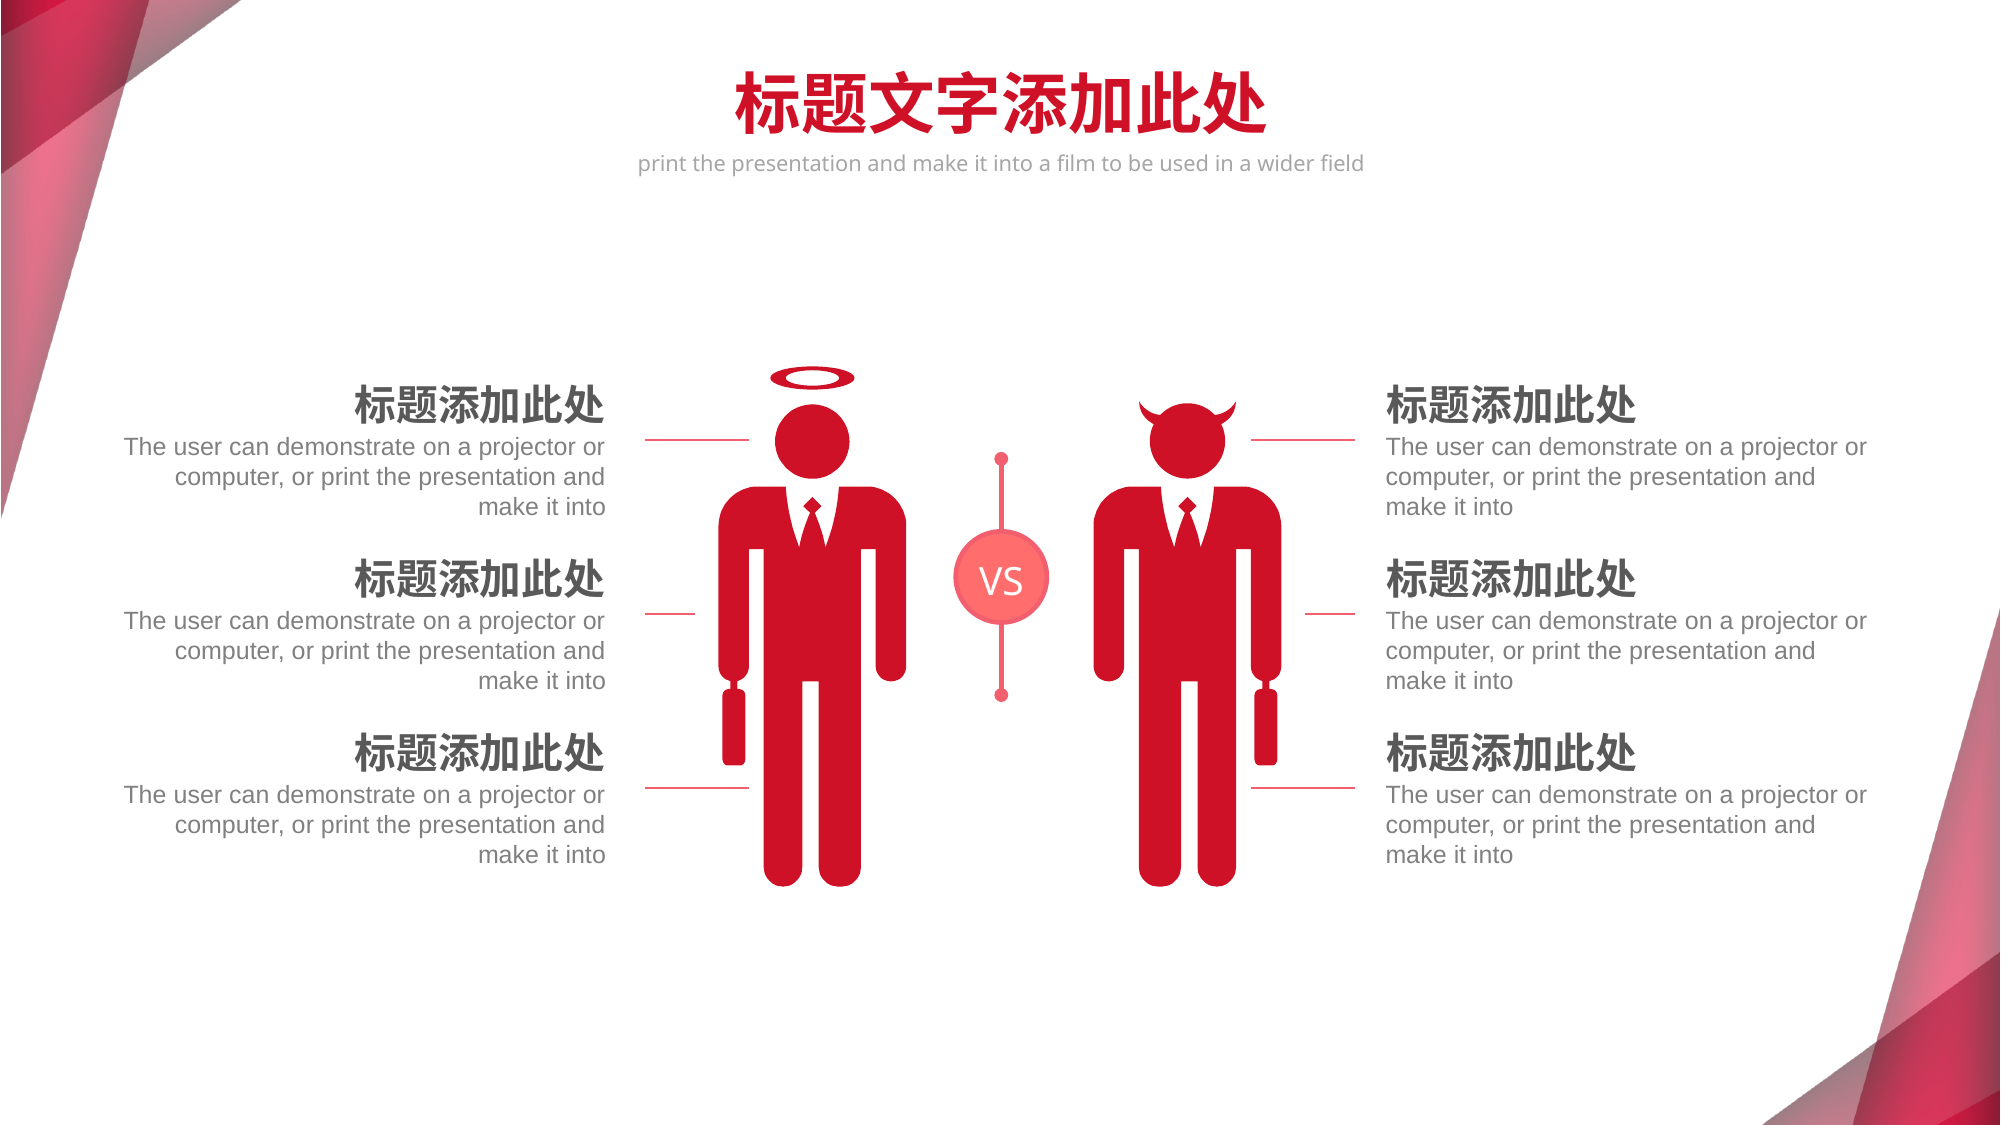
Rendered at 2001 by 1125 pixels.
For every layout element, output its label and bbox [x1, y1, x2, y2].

text_box [1093, 401, 1282, 439]
text_box [718, 366, 907, 439]
text_box [718, 788, 907, 887]
text_box [644, 439, 1356, 788]
text_box [955, 458, 1047, 695]
text_box [1370, 719, 1886, 877]
text_box [1370, 371, 1886, 529]
text_box [105, 719, 622, 877]
picture [2, 0, 303, 520]
text_box [105, 371, 622, 529]
text_box [105, 545, 622, 703]
text_box [544, 54, 1459, 185]
text_box [1093, 788, 1282, 887]
picture [1697, 606, 1999, 1125]
text_box [1370, 545, 1886, 703]
